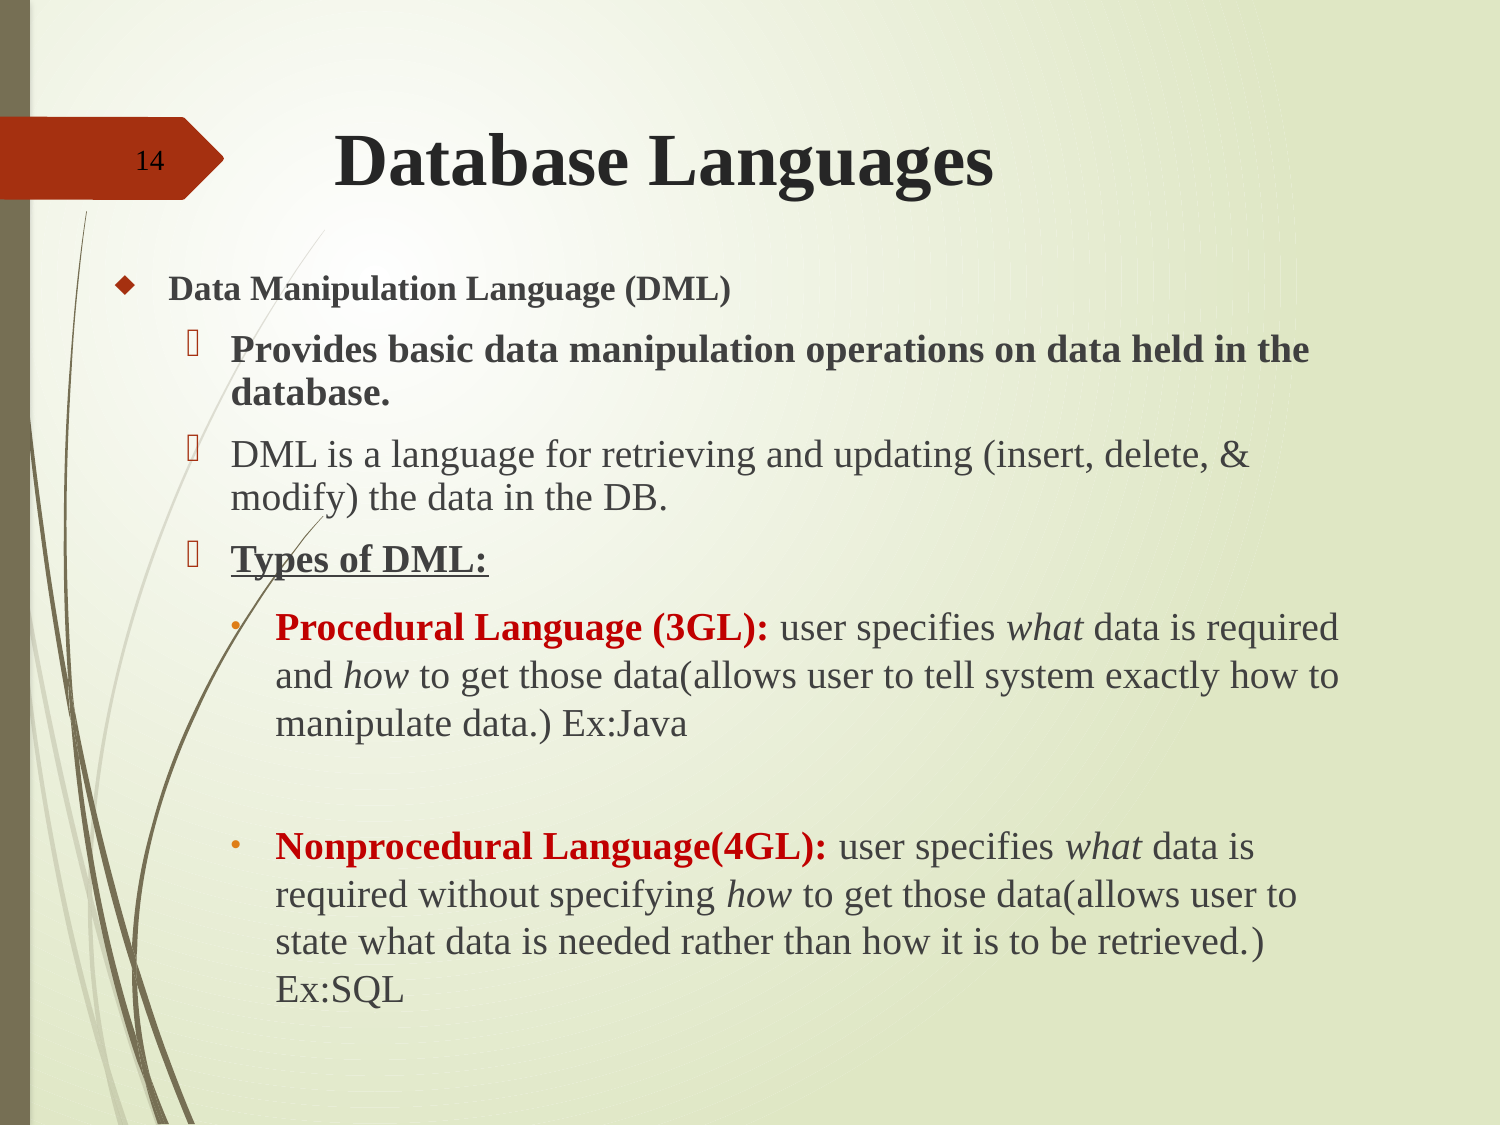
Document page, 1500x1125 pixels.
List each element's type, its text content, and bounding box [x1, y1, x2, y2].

list Data Manipulation Language (DML) Provides basic data manipulation operations on data held in the database. DML is a language for retrieving and updating (insert, delete, & modify) the data in the DB. Types of DML: Procedural Language (3GL): user specifies what data is required and how to get those data(allows user to tell system exactly how to manipulate data.) Ex:Java Nonprocedural Language(4GL): user specifies what data is required without specifying how to get those data(allows user to state what data is needed rather than how it is to be retrieved.) Ex:SQL [99, 262, 1368, 1024]
title Database Languages [319, 102, 1400, 313]
slide_number 14 [83, 129, 180, 190]
